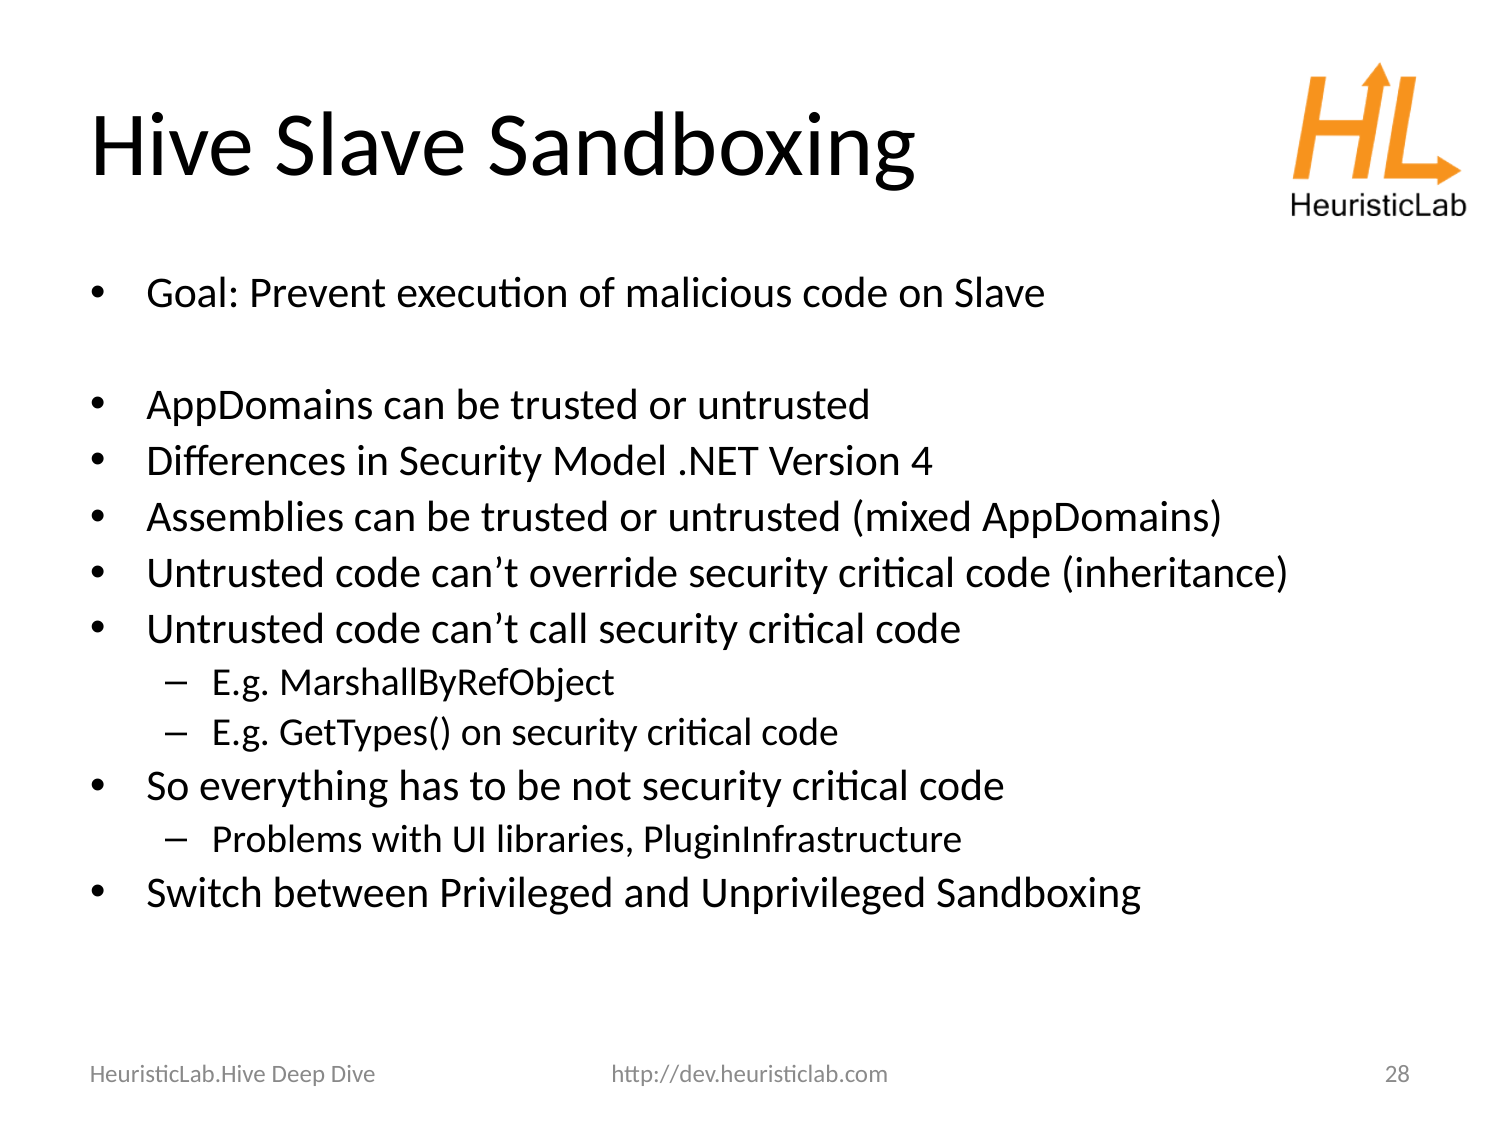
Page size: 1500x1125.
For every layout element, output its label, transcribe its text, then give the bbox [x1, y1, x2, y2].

title Hive Slave Sandboxing [74, 44, 1282, 233]
text_box HeuristicLab.Hive Deep Dive [75, 1042, 425, 1103]
picture [1281, 27, 1474, 244]
text_box 28 [1074, 1042, 1425, 1103]
list Goal: Prevent execution of malicious code on Slave AppDomains can be trusted or untrusted Differences in Security Model .NET Version 4 Assemblies can be trusted or untrusted (mixed AppDomains) Untrusted code can’t override security critical code (inheritance) Untrusted code can’t call security critical code E.g. MarshallByRefObject E.g. GetTypes() on security critical code So everything has to be not security critical code Problems with UI libraries, PluginInfrastructure Switch between Privileged and Unprivileged Sandboxing [74, 262, 1426, 1006]
text_box http://dev.heuristiclab.com [512, 1042, 988, 1103]
